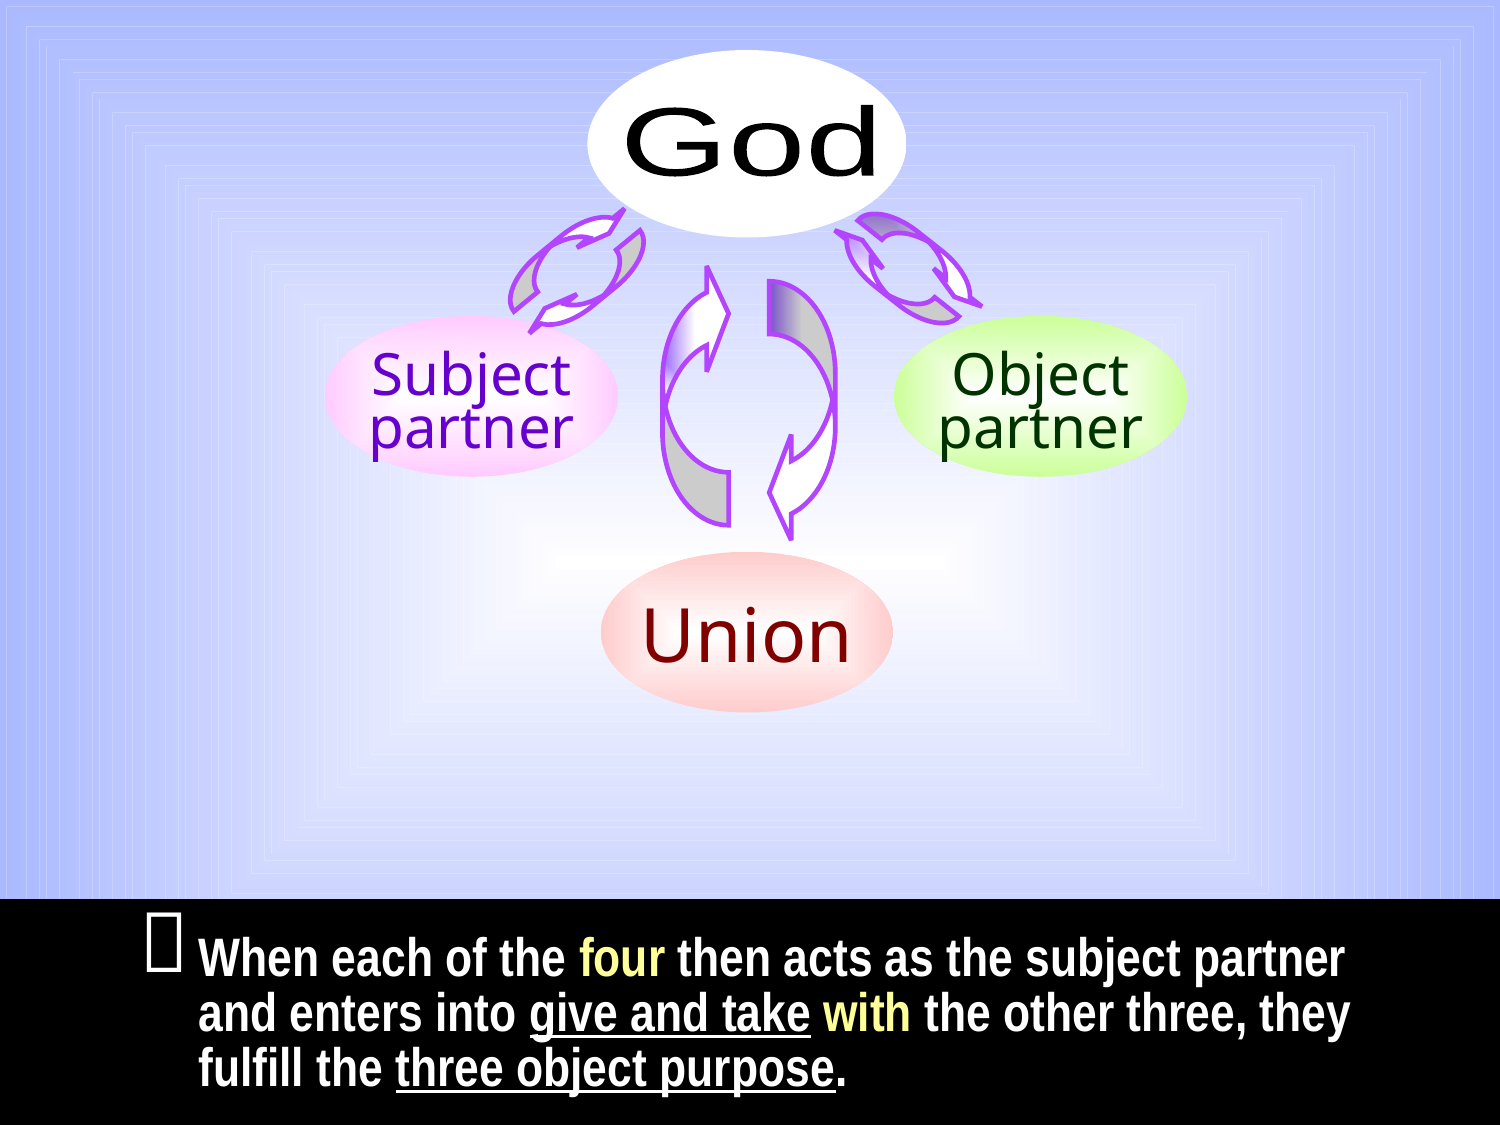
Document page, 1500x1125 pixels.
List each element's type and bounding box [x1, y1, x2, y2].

text_box [124, 924, 1401, 1124]
text_box [487, 237, 967, 526]
text_box [0, 899, 1500, 1125]
text_box [324, 49, 1188, 713]
text_box [512, 242, 1005, 546]
